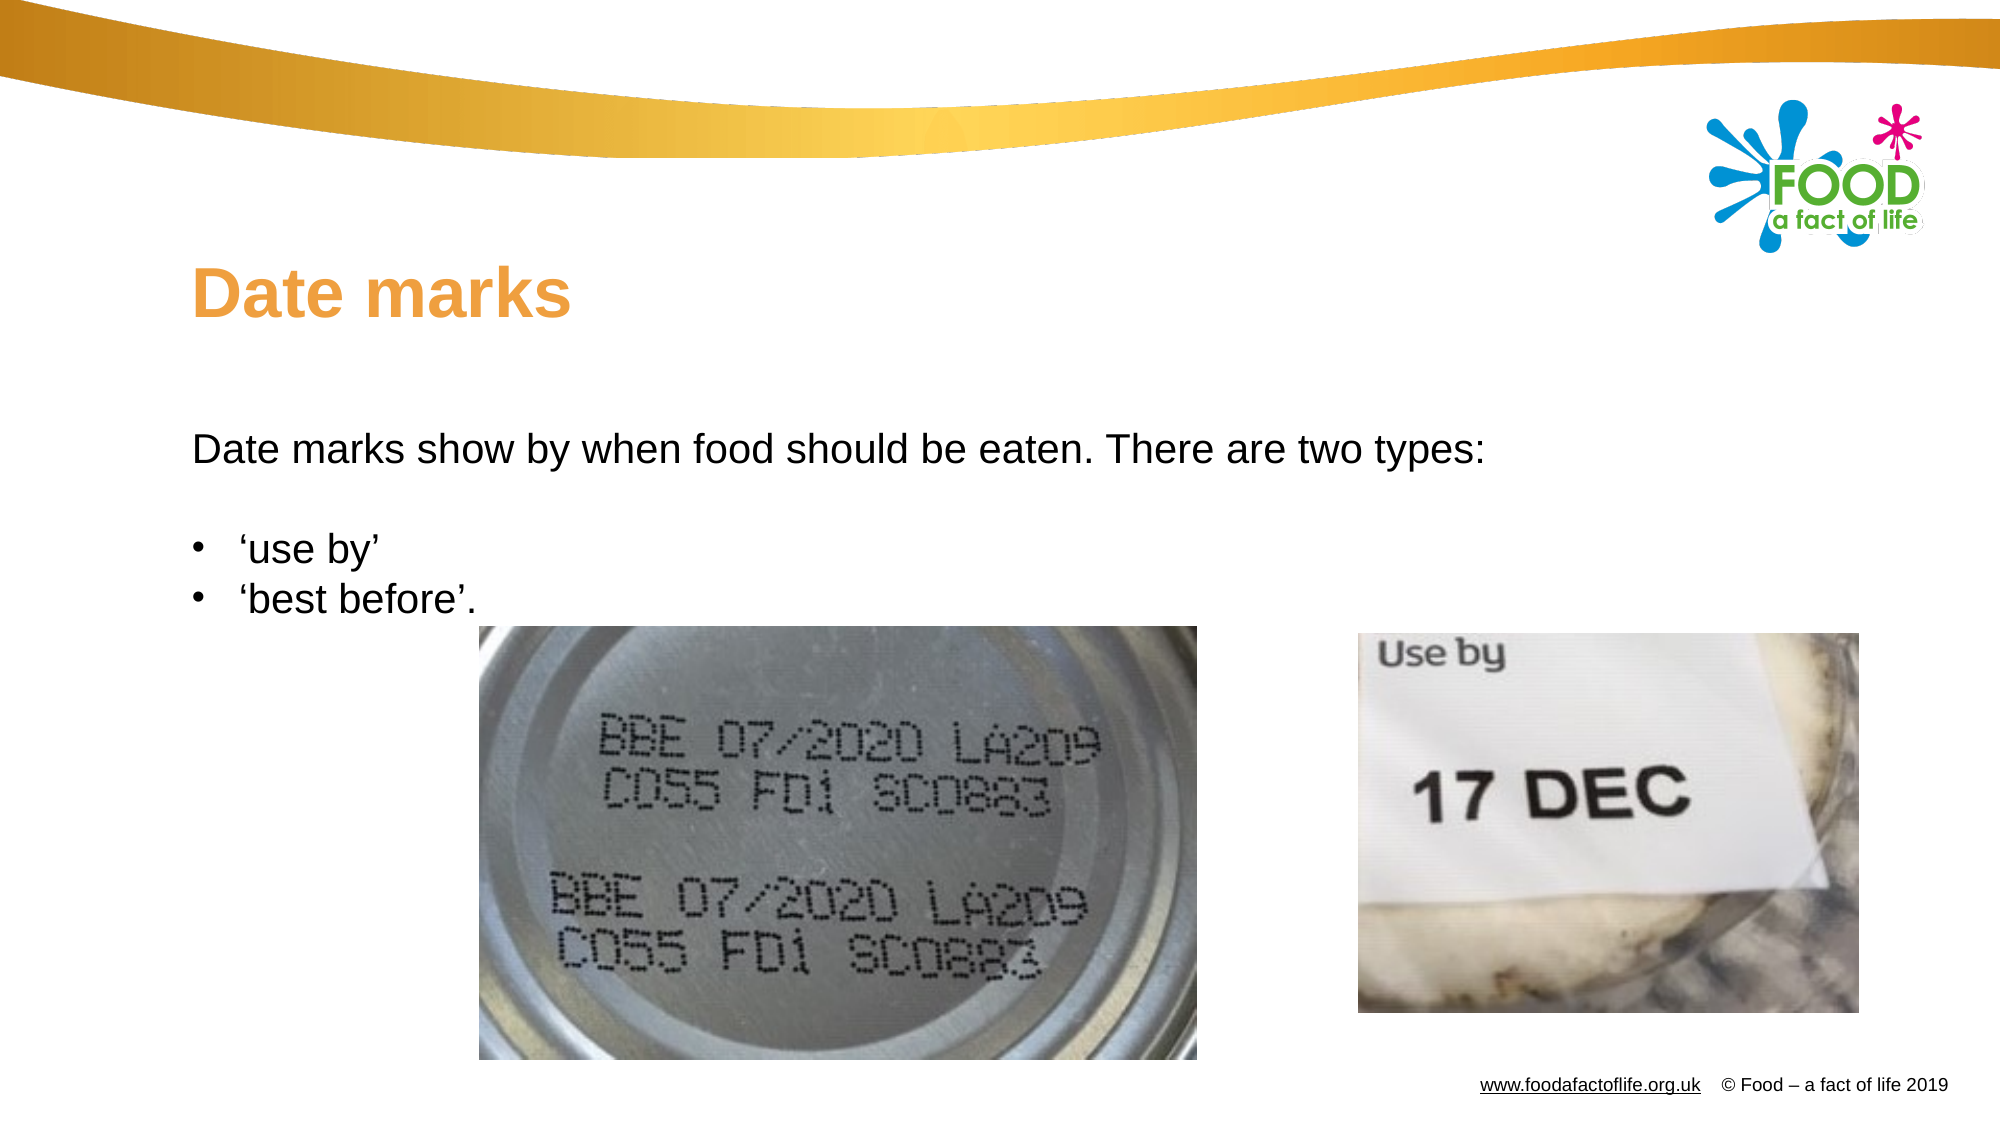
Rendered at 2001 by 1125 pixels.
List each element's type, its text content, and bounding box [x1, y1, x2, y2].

title Date marks [191, 256, 1787, 375]
subtitle Date marks show by when food should be eaten. There are two types: ‘use by’ ‘best before’. [191, 421, 1787, 1013]
picture [0, 0, 2000, 1125]
